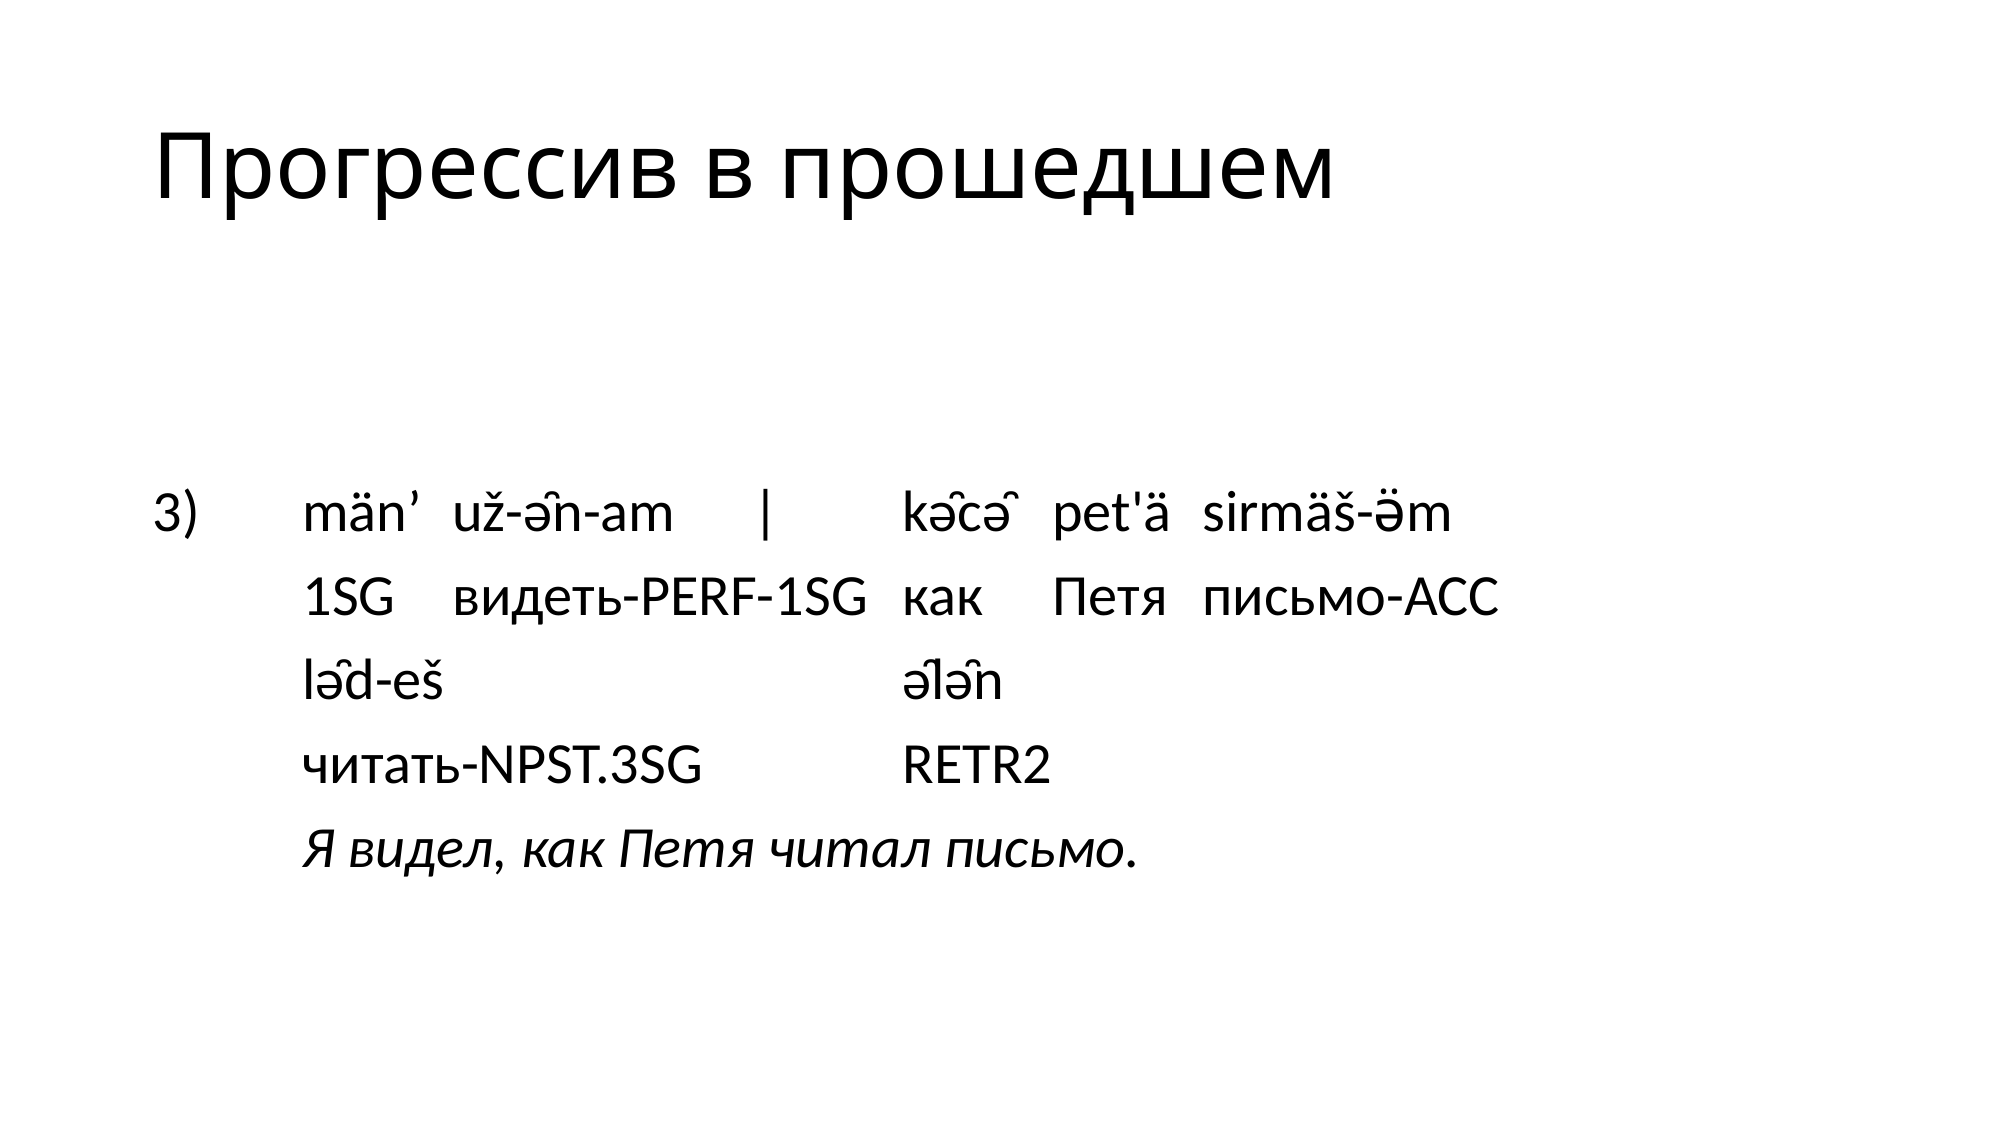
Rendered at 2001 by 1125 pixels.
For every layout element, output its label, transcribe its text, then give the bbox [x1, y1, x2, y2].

list 3) män’ už-ə̑n-am | kə̑cə̑ pet'ä sirmäš-ə̈m 1SG видеть-PERF-1SG как Петя письмо-ACC lə̑d-eš ə̑lə̑n читать-NPST.3SG RETR2 Я видел, как Петя читал письмо. [137, 299, 1863, 1014]
title Прогрессив в прошедшем [137, 59, 1863, 278]
